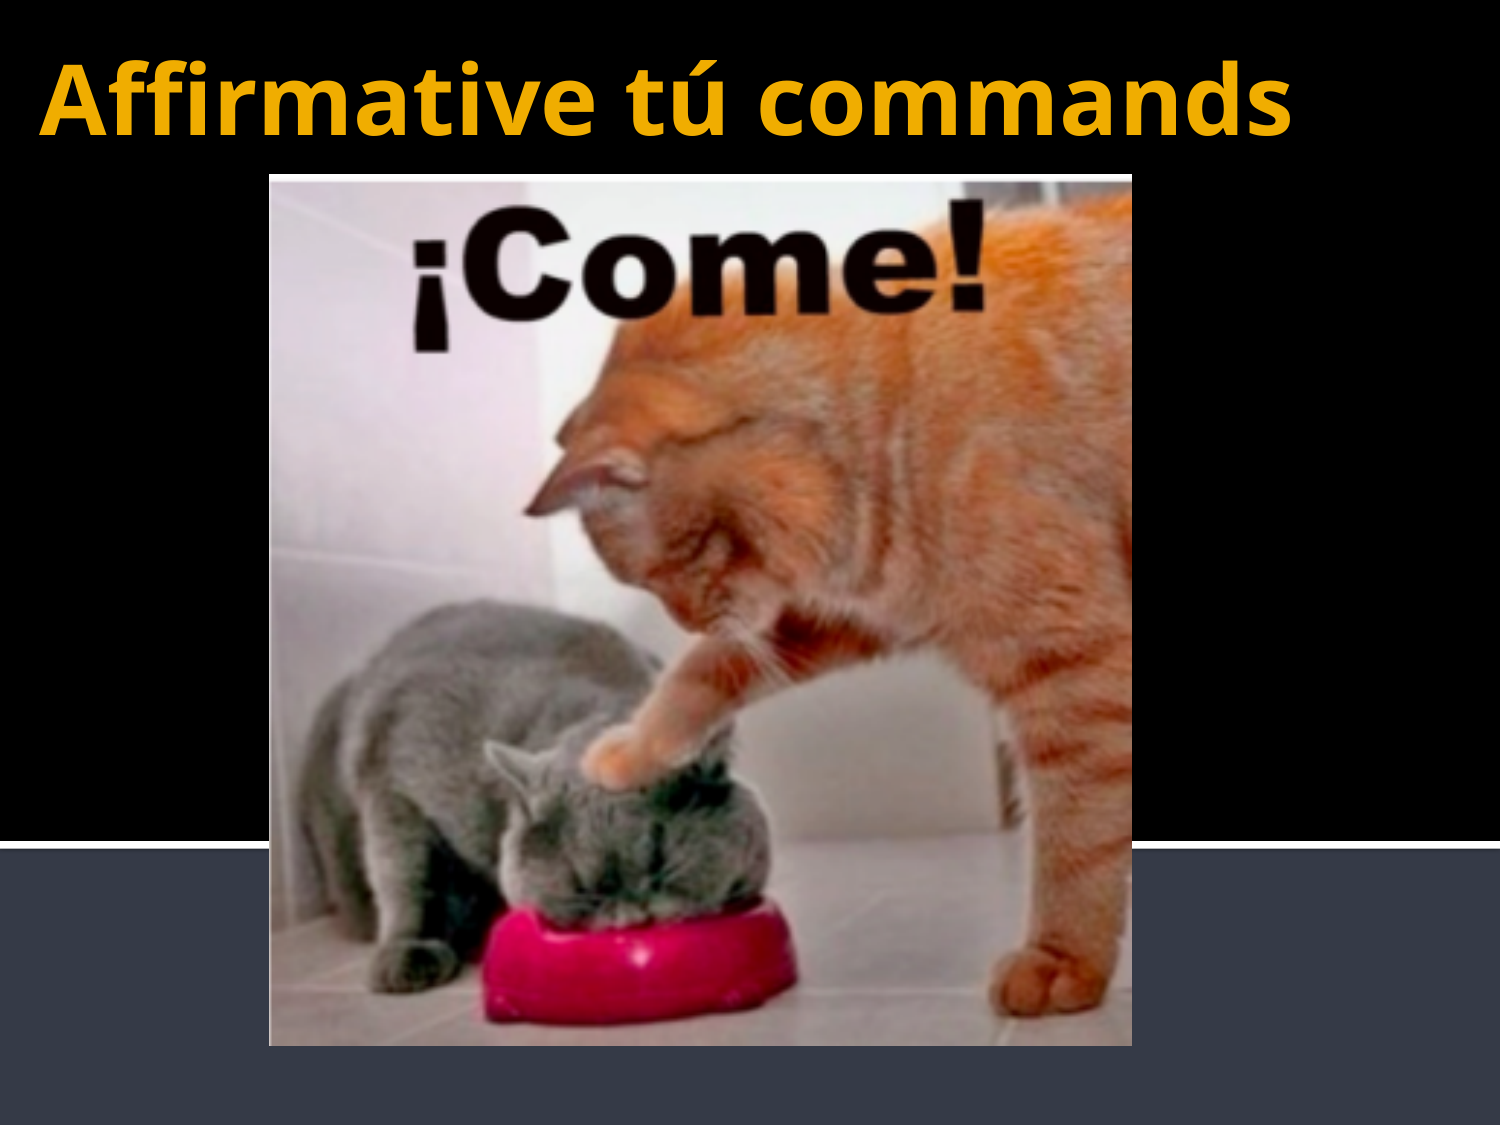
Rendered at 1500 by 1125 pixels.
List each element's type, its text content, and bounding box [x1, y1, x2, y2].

title Affirmative tú commands [24, 37, 1413, 312]
picture [269, 174, 1132, 1046]
